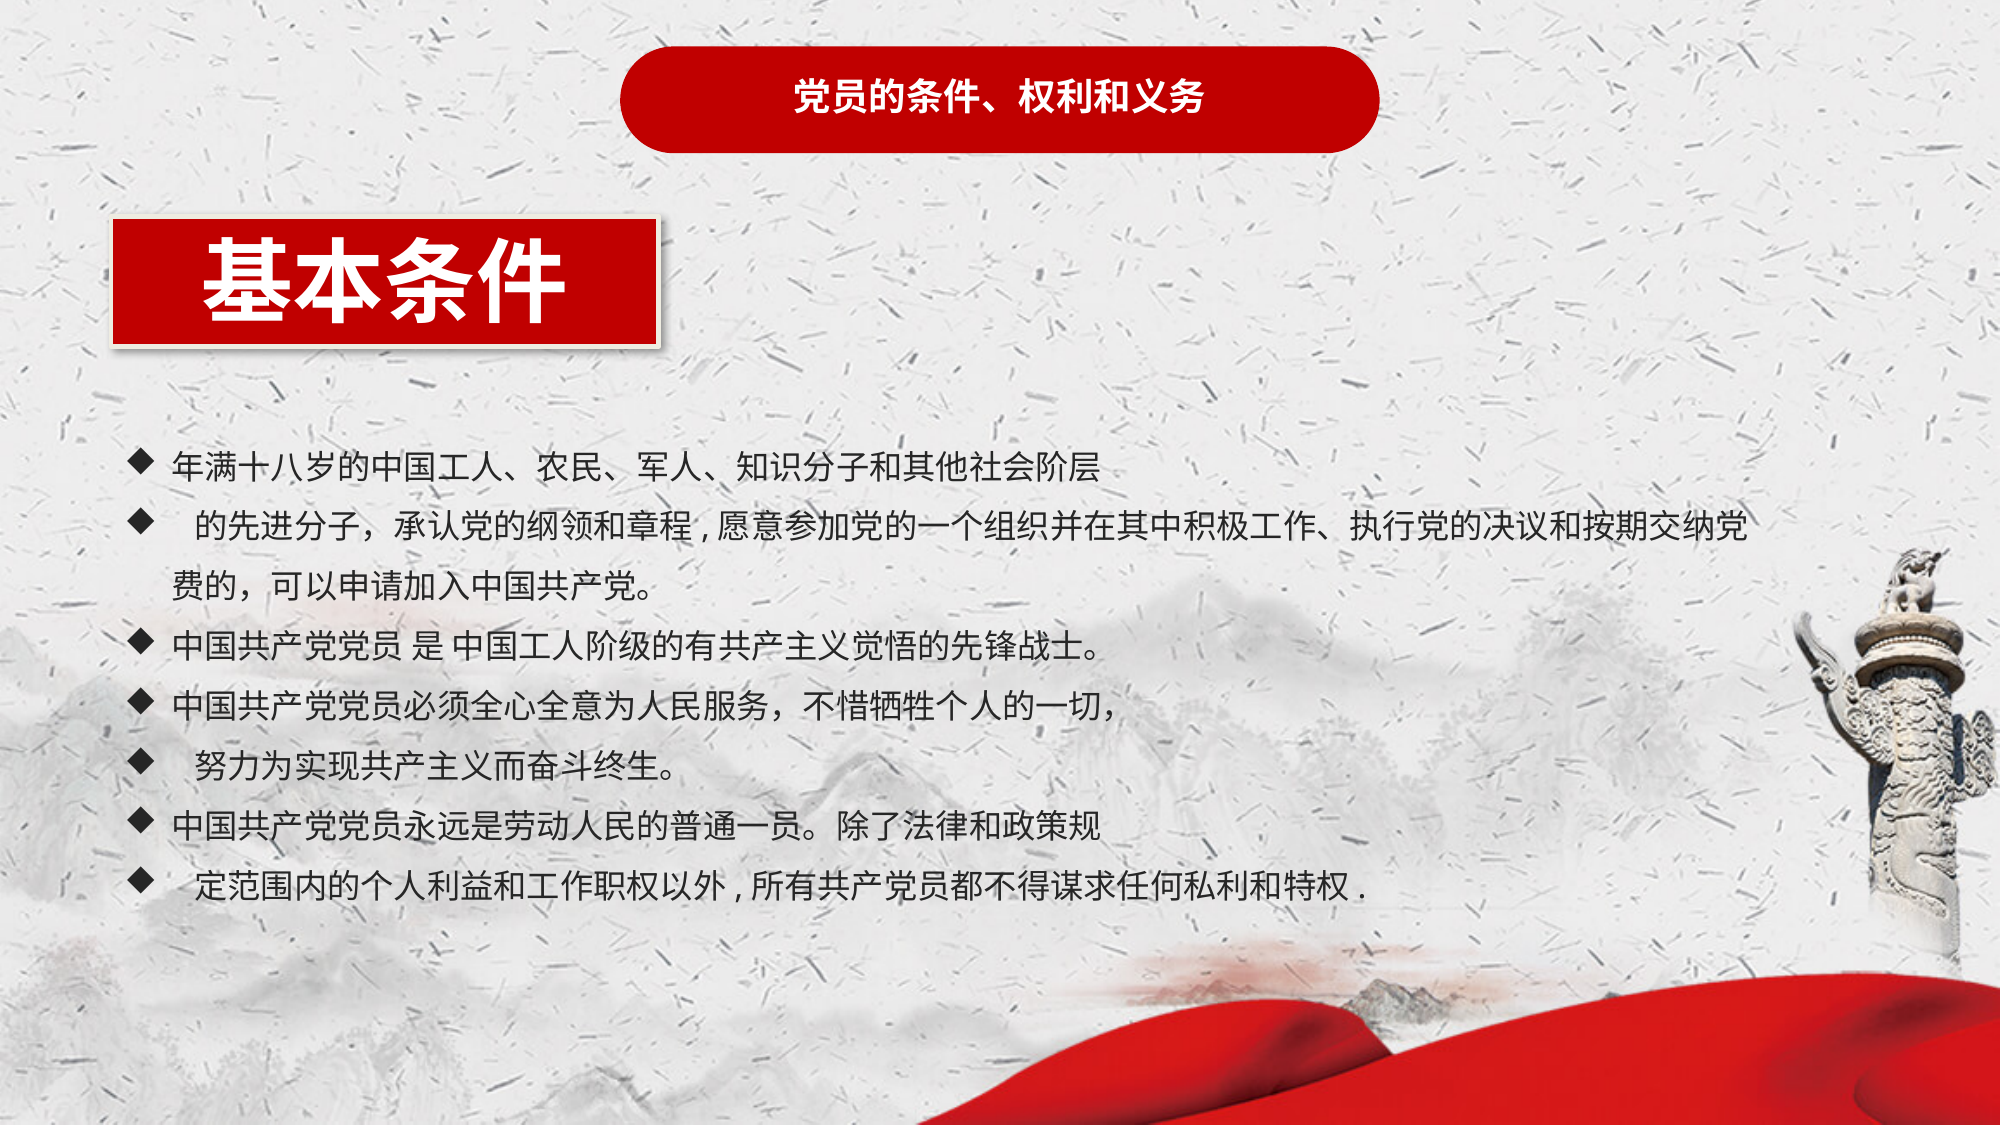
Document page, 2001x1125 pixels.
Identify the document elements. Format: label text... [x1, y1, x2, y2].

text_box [620, 42, 1380, 154]
text_box 基本条件 [110, 216, 659, 347]
text_box 年满十八岁的中国工人、农民、军人、知识分子和其他社会阶层 的先进分子，承认党的纲领和章程,愿意参加党的一个组织并在其中积极工作、执行党的决议和按期交纳党费的，可以申请加入中国共产党。 中国共产党党员 是 中国工人阶级的有共产主义觉悟的先锋战士。 中国共产党党员必须全心全意为人民服务，不惜牺牲个人的一切， 努力为实现共产主义而奋斗终生。 中国共产党党员永远是劳动人民的普通一员。除了法律和政策规 定范围内的个人利益和工作职权以外,所有共产党员都不得谋求任何私利和特权. [110, 394, 1770, 936]
picture [0, 0, 2000, 1125]
